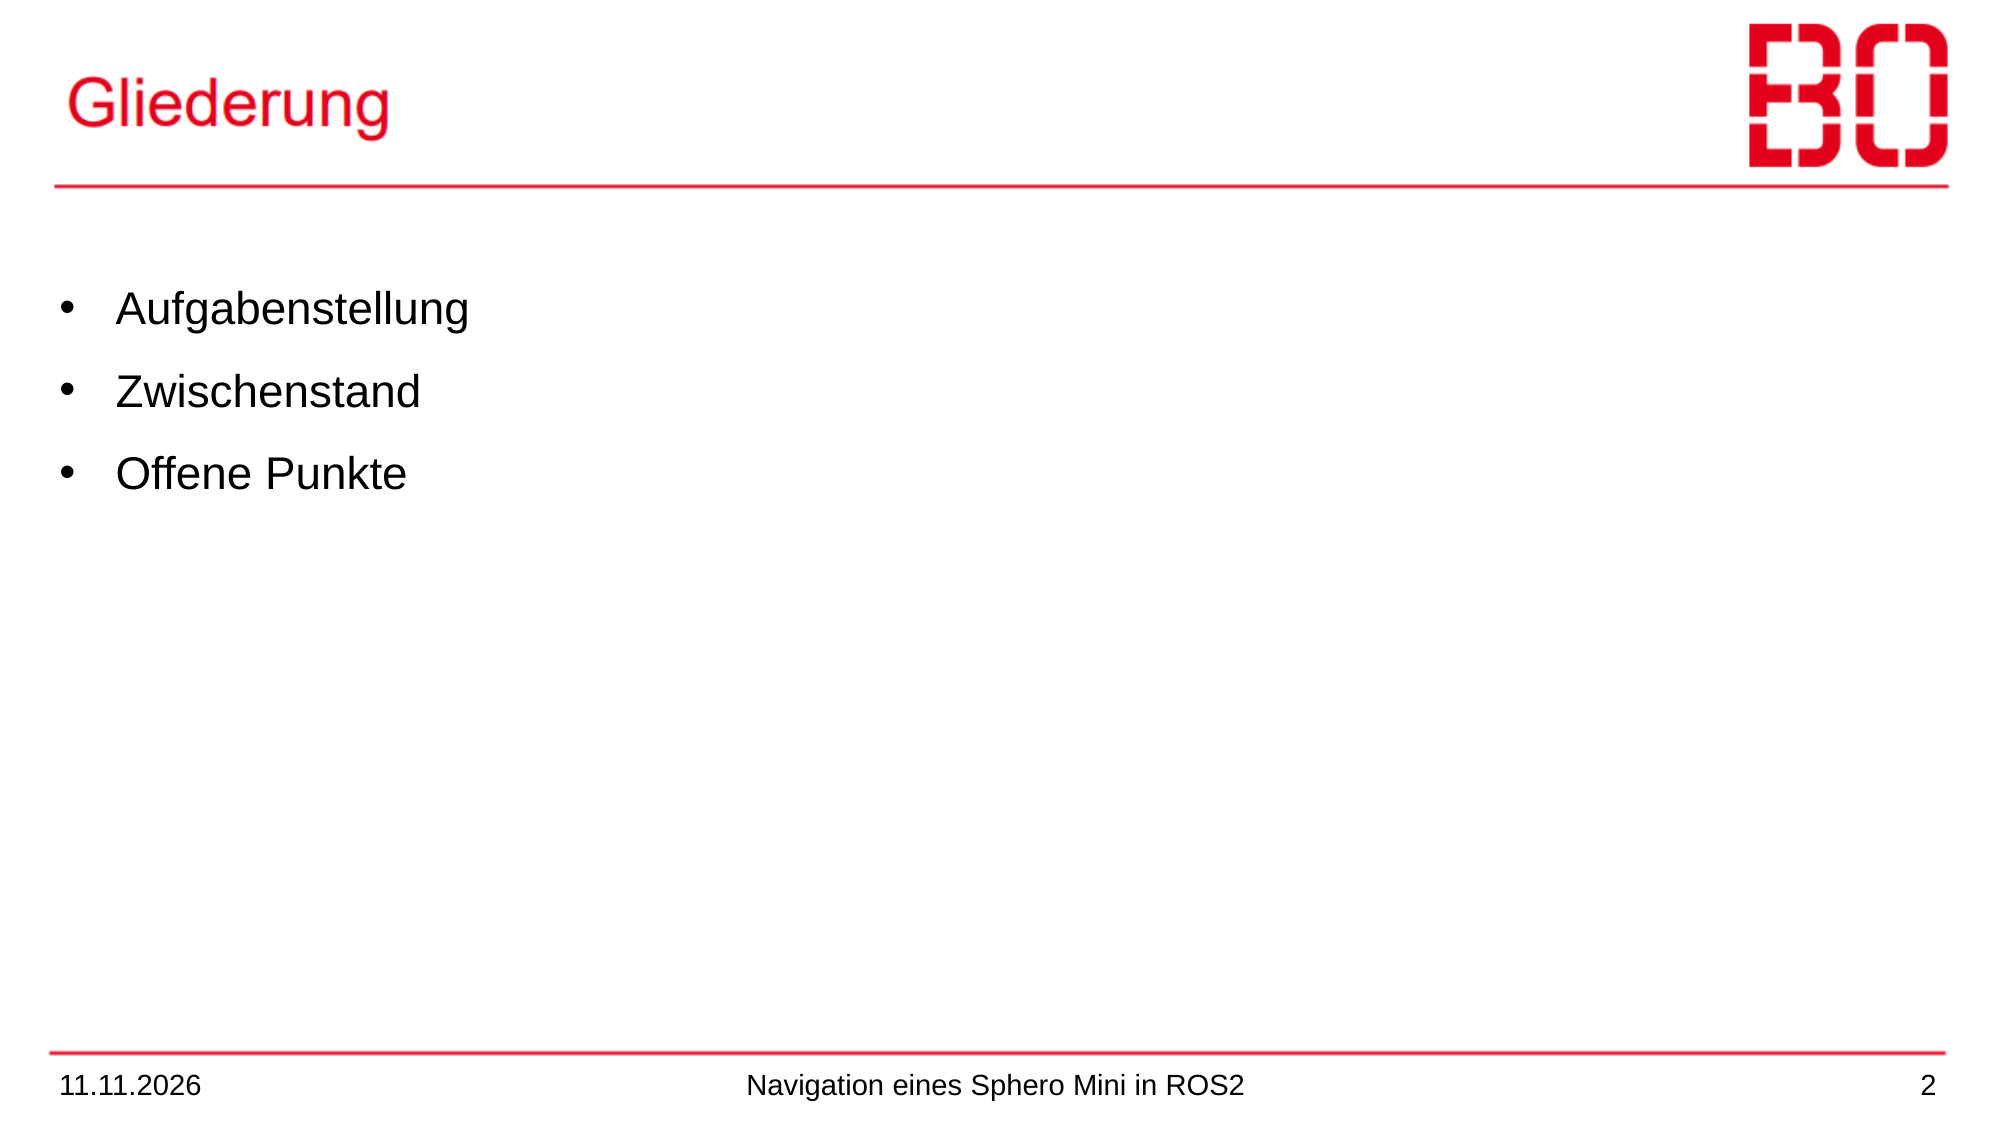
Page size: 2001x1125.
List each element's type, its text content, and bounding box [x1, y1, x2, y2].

picture [13, 0, 1987, 194]
picture [44, 1041, 1956, 1059]
text_box Navigation eines Sphero Mini in ROS2 [694, 1059, 1306, 1109]
text_box Aufgabenstellung Zwischenstand Offene Punkte [44, 244, 1942, 557]
text_box 09.05.2023 [44, 1059, 228, 1109]
text_box 2 [1905, 1059, 1956, 1109]
